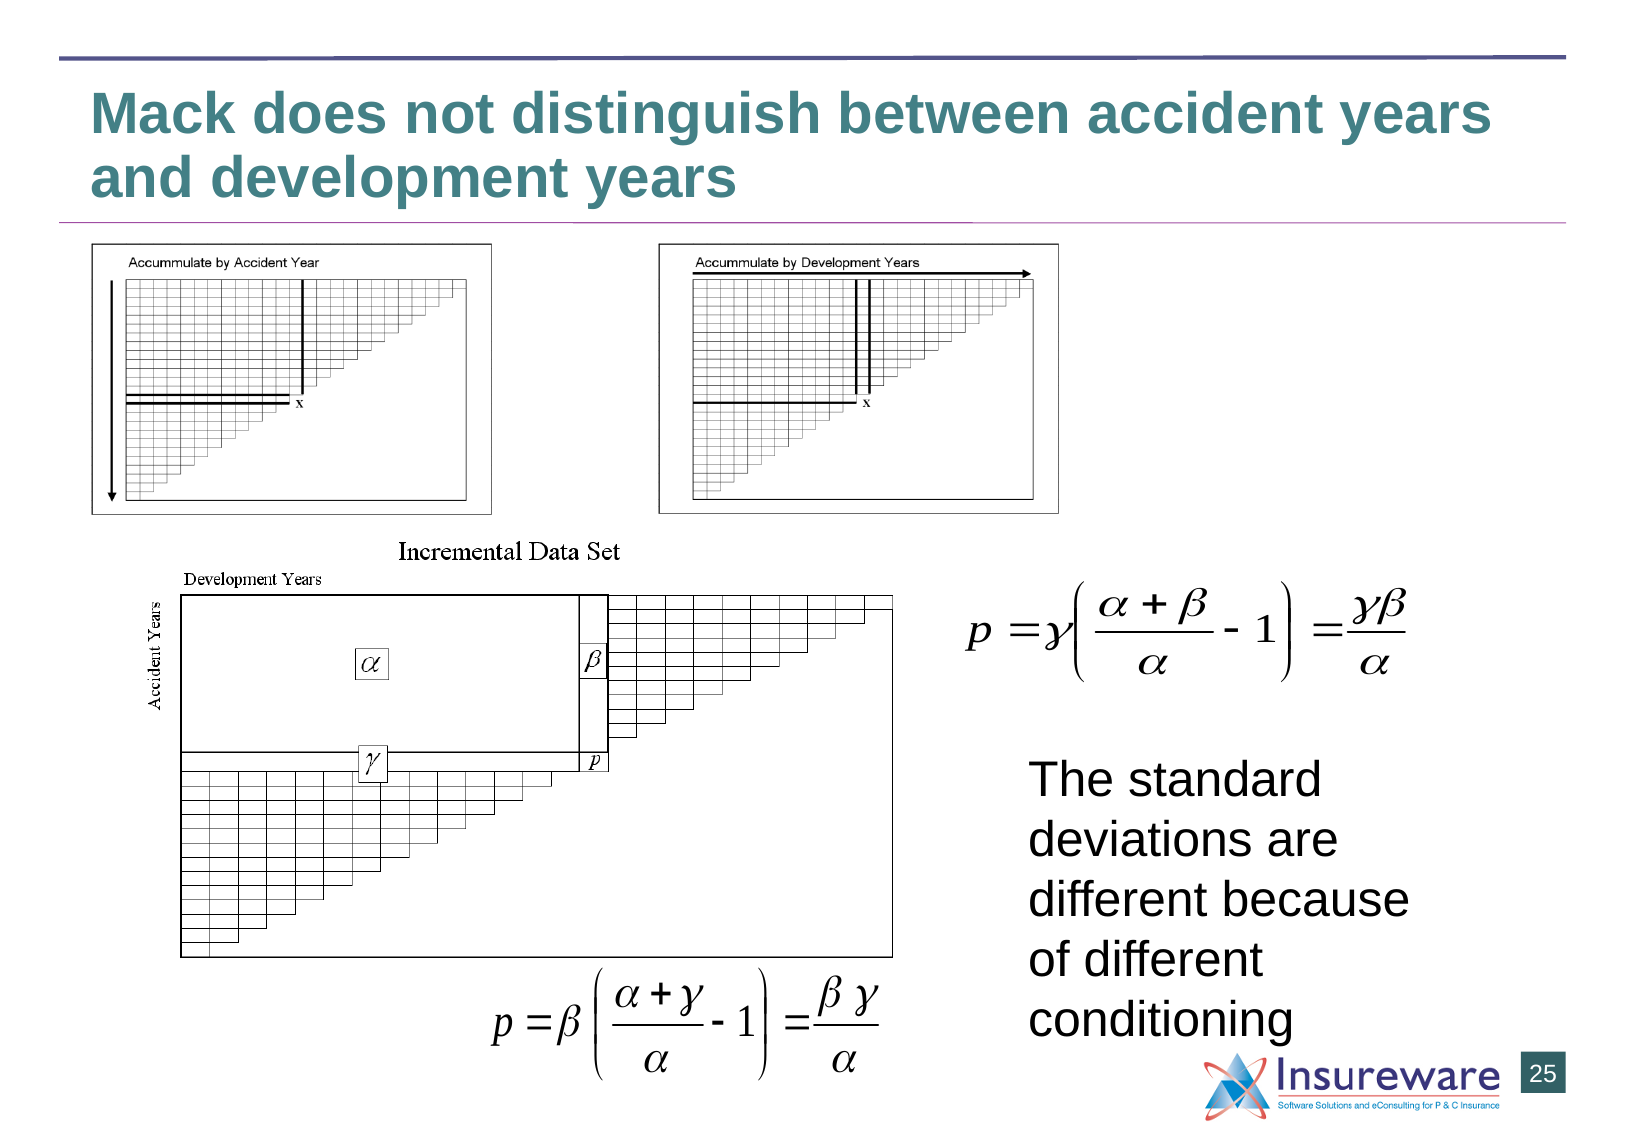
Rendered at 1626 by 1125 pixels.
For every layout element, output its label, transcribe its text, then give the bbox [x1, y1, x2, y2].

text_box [481, 959, 887, 1091]
title Mack does not distinguish between accident years and development years [90, 79, 1568, 204]
text_box The standard deviations are different because of different conditioning [1013, 739, 1439, 1115]
picture [658, 243, 1060, 514]
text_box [953, 573, 1417, 691]
picture [1202, 1052, 1500, 1122]
picture [91, 243, 928, 983]
slide_number 24 [1520, 1051, 1566, 1093]
